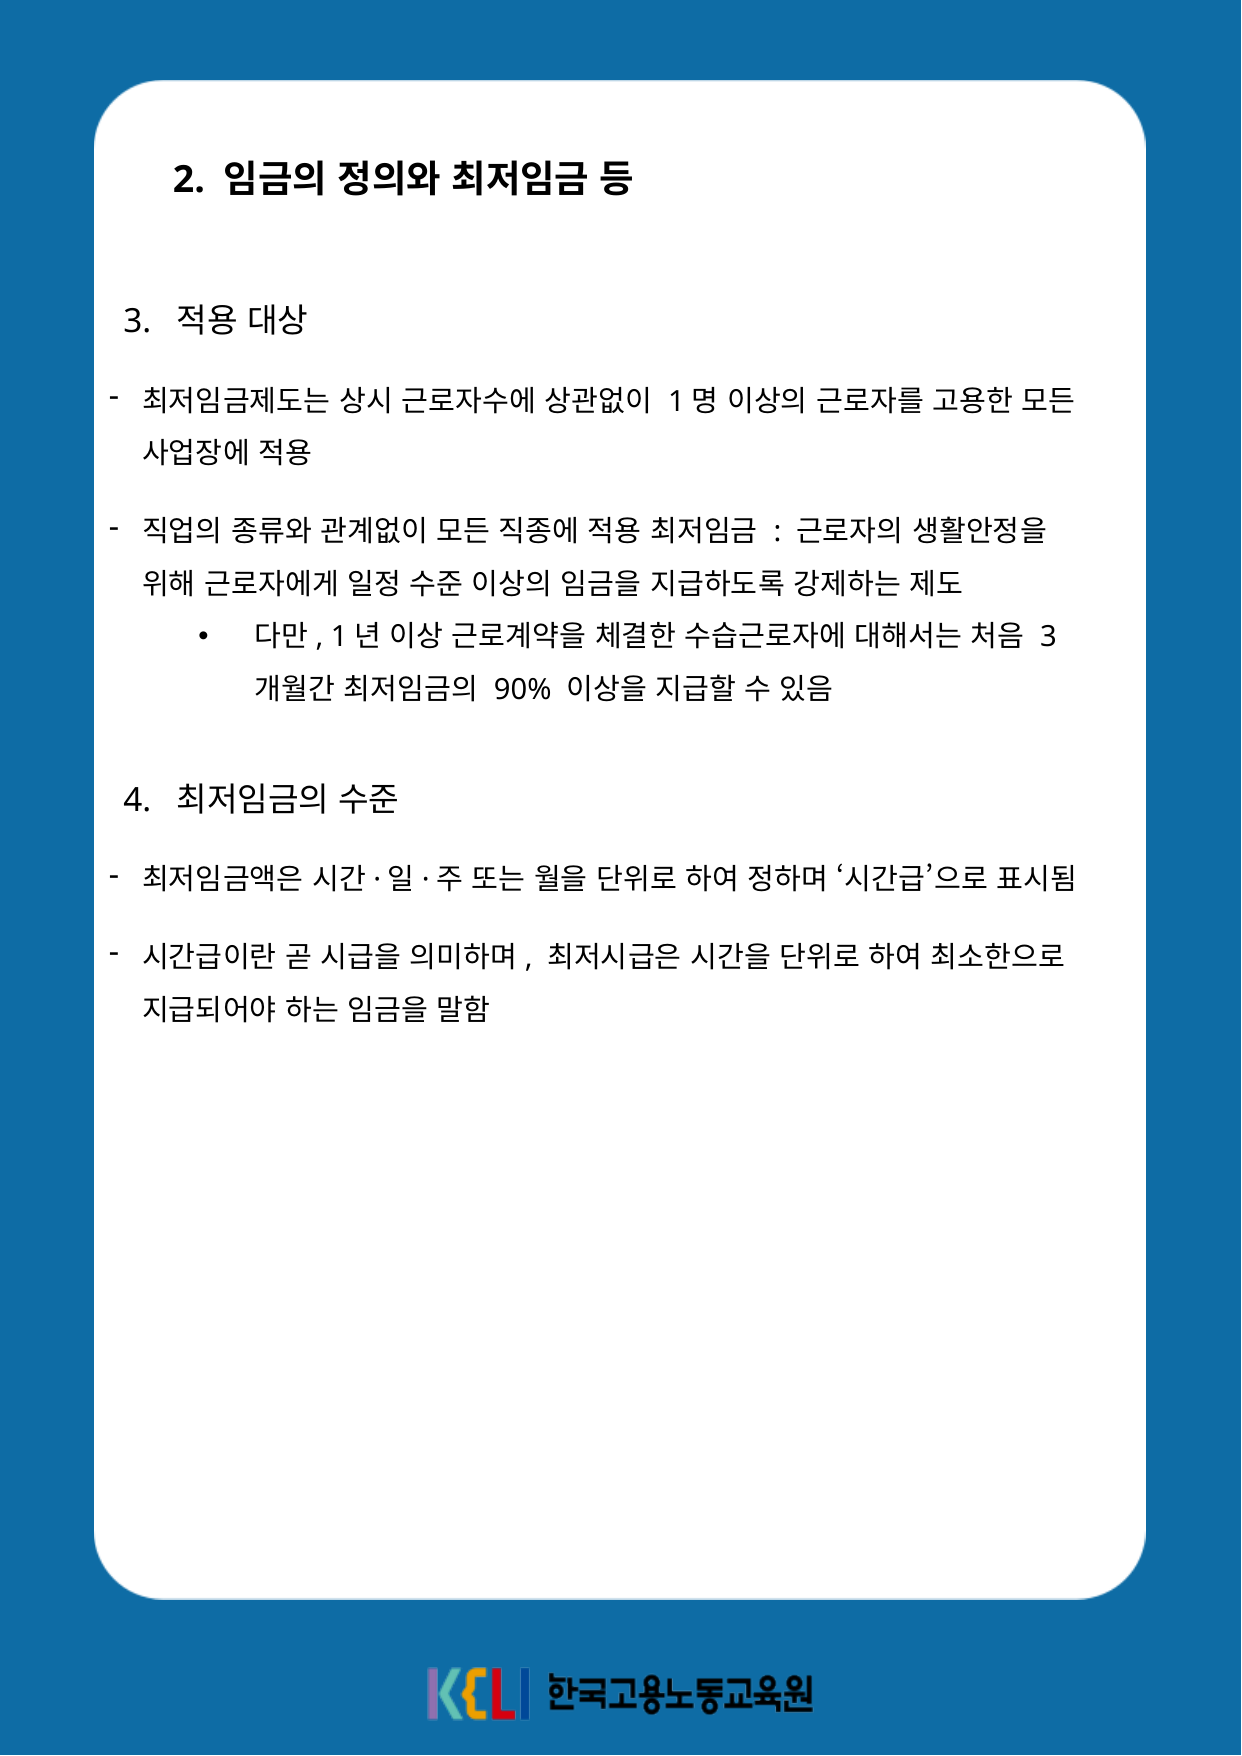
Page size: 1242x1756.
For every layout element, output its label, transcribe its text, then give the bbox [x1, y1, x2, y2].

text_box 3. 적용 대상 최저임금제도는 상시 근로자수에 상관없이 1명 이상의 근로자를 고용한 모든 사업장에 적용 직업의 종류와 관계없이 모든 직종에 적용 최저임금 : 근로자의 생활안정을 위해 근로자에게 일정 수준 이상의 임금을 지급하도록 강제하는 제도 다만, 1년 이상 근로계약을 체결한 수습근로자에 대해서는 처음 3개월간 최저임금의 90% 이상을 지급할 수 있음 4. 최저임금의 수준 최저임금액은 시간·일·주 또는 월을 단위로 하여 정하며 ‘시간급’으로 표시됨 시간급이란 곧 시급을 의미하며, 최저시급은 시간을 단위로 하여 최소한으로 지급되어야 하는 임금을 말함 [95, 277, 1144, 1026]
text_box 2. 임금의 정의와 최저임금 등 [170, 152, 1144, 200]
picture [0, 0, 1241, 1755]
